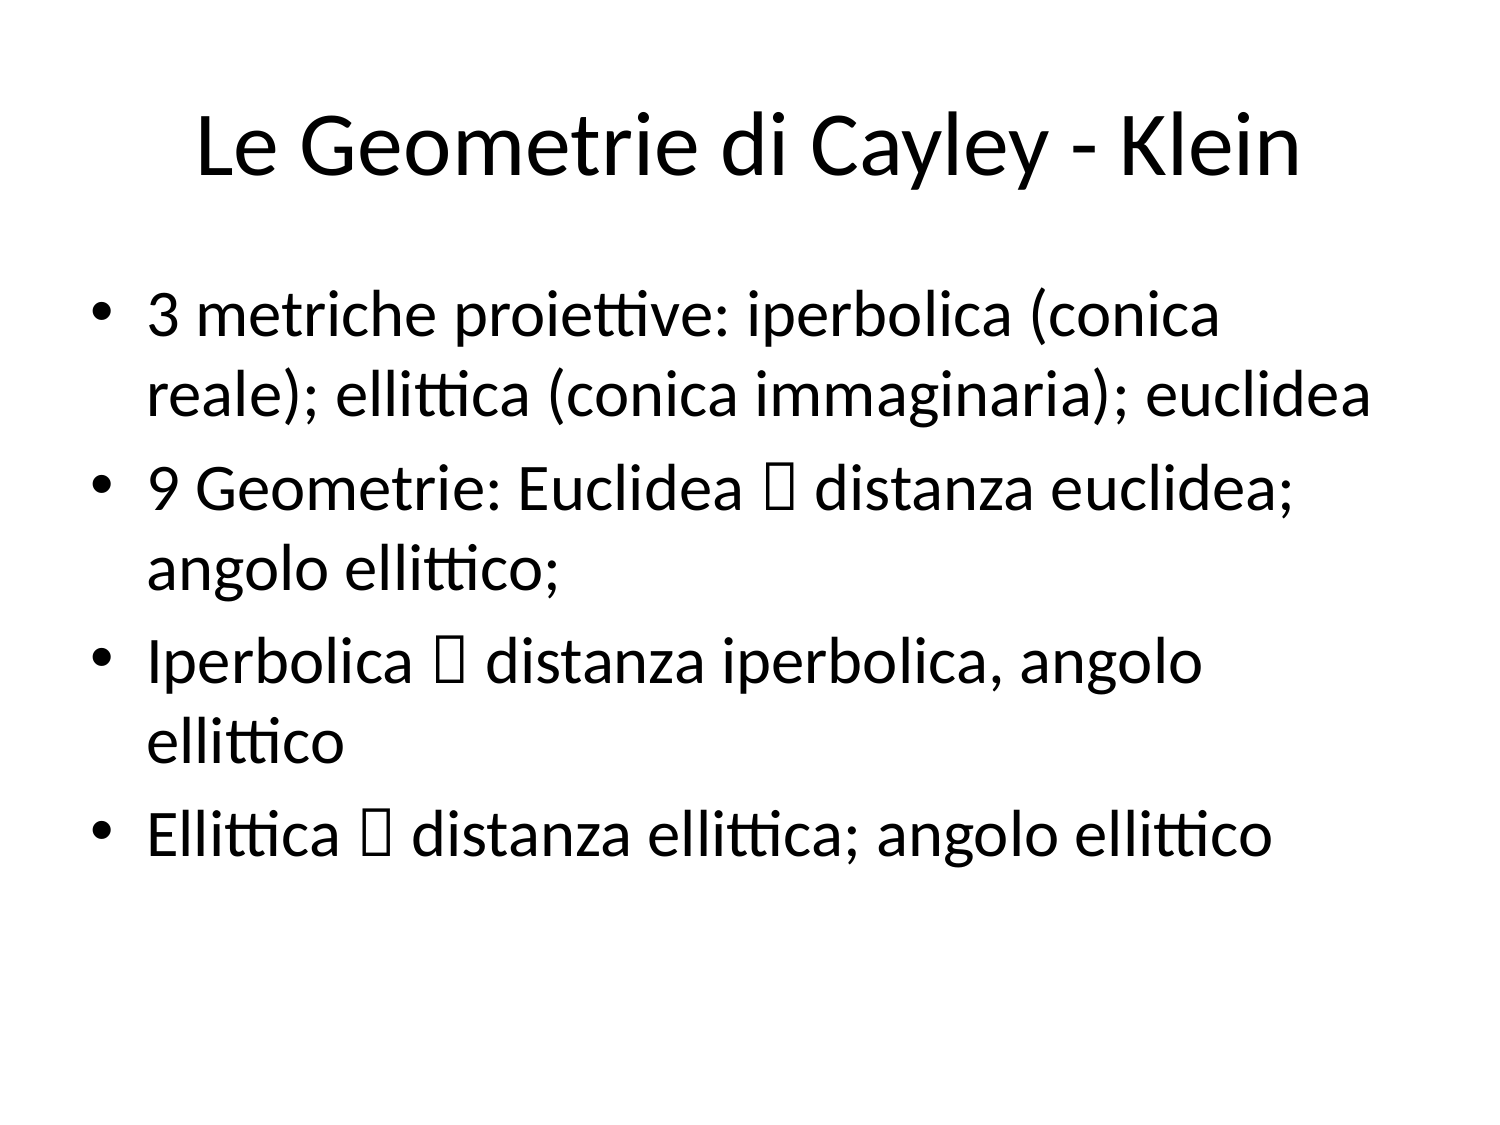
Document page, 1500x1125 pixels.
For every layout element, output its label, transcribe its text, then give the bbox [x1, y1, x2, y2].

list 3 metriche proiettive: iperbolica (conica reale); ellittica (conica immaginaria); euclidea 9 Geometrie: Euclidea  distanza euclidea; angolo ellittico; Iperbolica  distanza iperbolica, angolo ellittico Ellittica  distanza ellittica; angolo ellittico [75, 262, 1425, 1005]
title Le Geometrie di Cayley - Klein [75, 45, 1425, 233]
